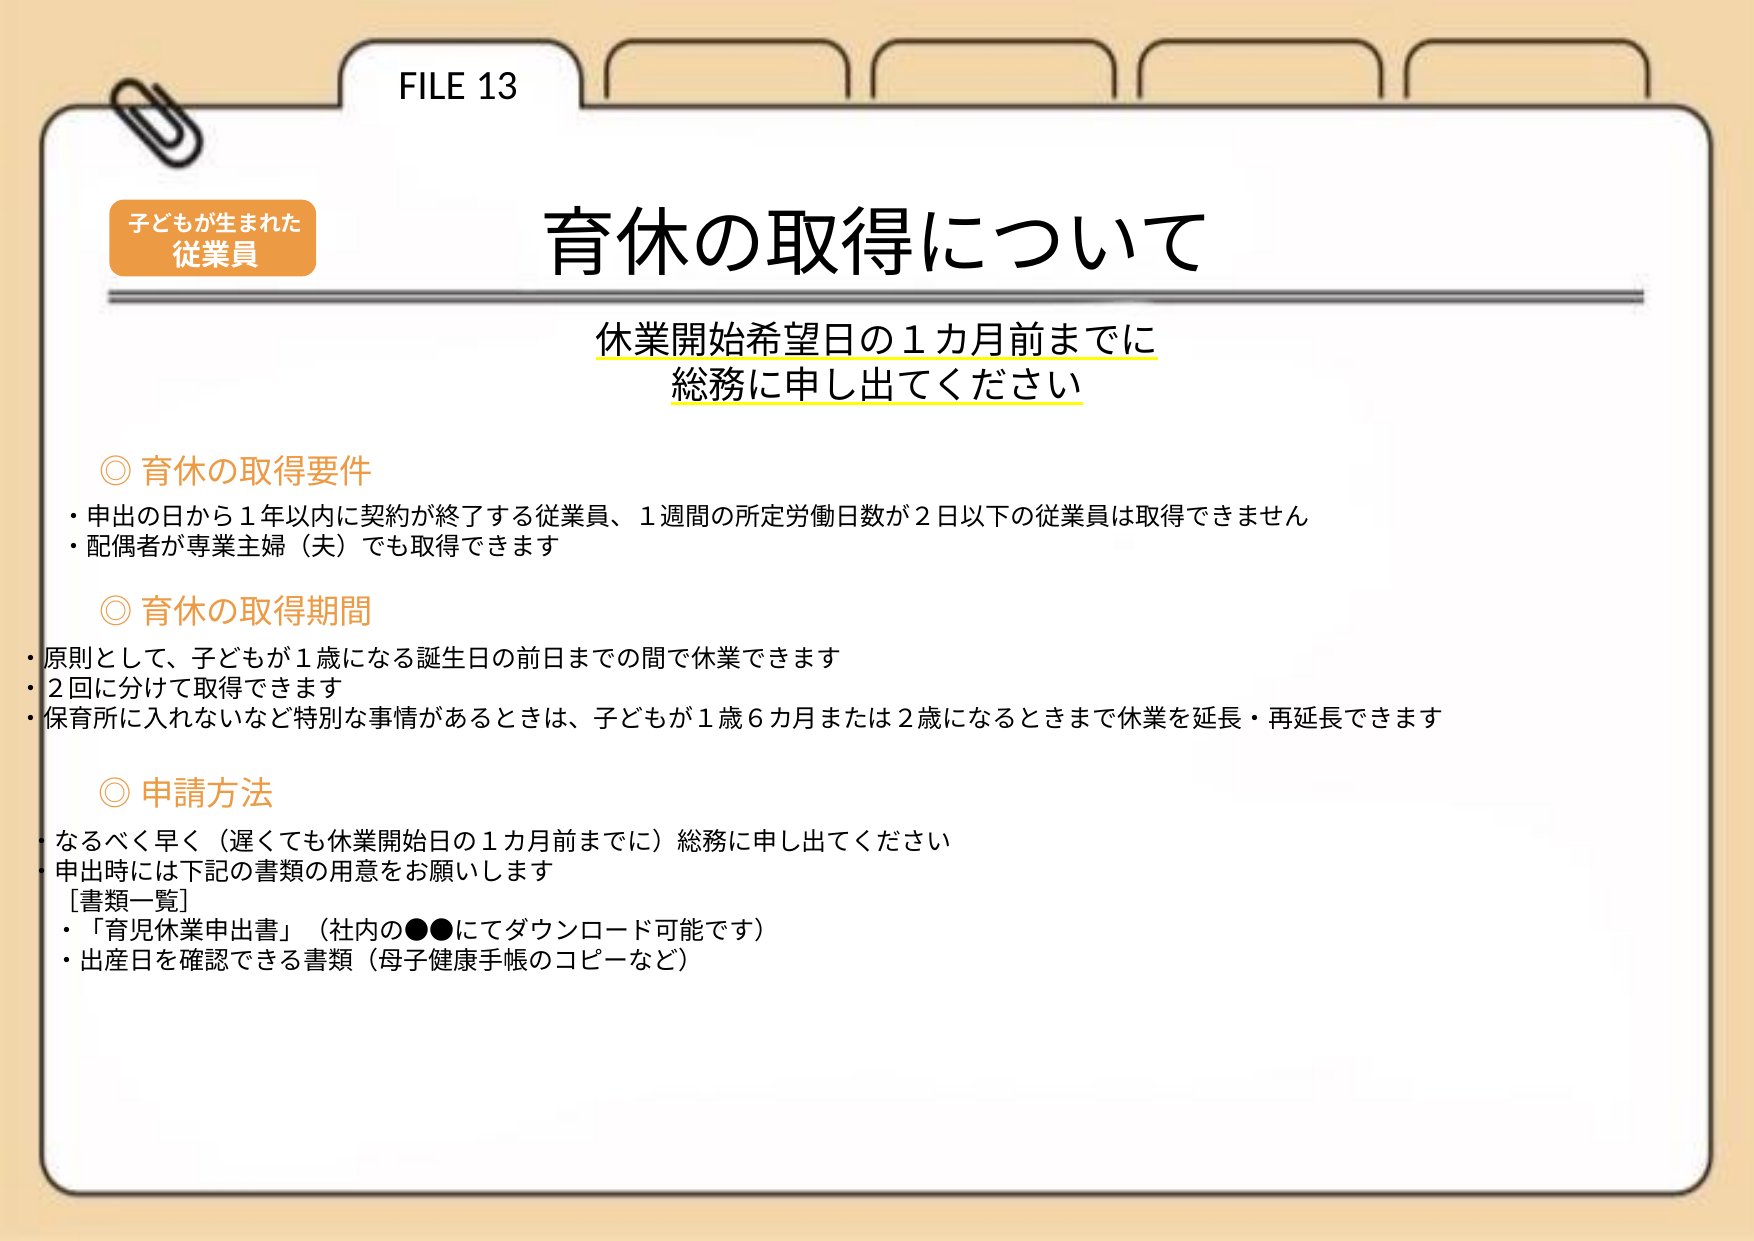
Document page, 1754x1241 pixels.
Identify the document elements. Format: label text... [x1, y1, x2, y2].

text_box 子どもが生まれた 従業員 [114, 202, 318, 279]
text_box ◎育休の取得期間 [84, 583, 388, 635]
text_box ・申出の日から１年以内に契約が終了する従業員、１週間の所定労働日数が２日以下の従業員は取得できません ・配偶者が専業主婦（夫）でも取得できます [46, 492, 1326, 568]
text_box 休業開始希望日の１カ月前までに 総務に申し出てください [580, 308, 1173, 414]
text_box ・原則として、子どもが１歳になる誕生日の前日までの間で休業できます ・２回に分けて取得できます ・保育所に入れないなど特別な事情があるときは、子どもが１歳６カ月または２歳になるときまで休業を延長・再延長できます [4, 635, 1459, 740]
text_box FILE 13 [383, 50, 533, 115]
text_box ◎育休の取得要件 [84, 443, 388, 492]
text_box ・なるべく早く（遅くても休業開始日の１カ月前までに）総務に申し出てください ・申出時には下記の書類の用意をお願いします ［書類一覧］ ・「育児休業申出書」（社内の●●にてダウンロード可能です） ・出産日を確認できる書類（母子健康手帳のコピーなど） [14, 817, 967, 1013]
text_box ◎申請方法 [84, 764, 288, 817]
text_box [109, 203, 114, 273]
text_box 育休の取得について [525, 186, 1228, 292]
picture [0, 0, 1754, 1241]
